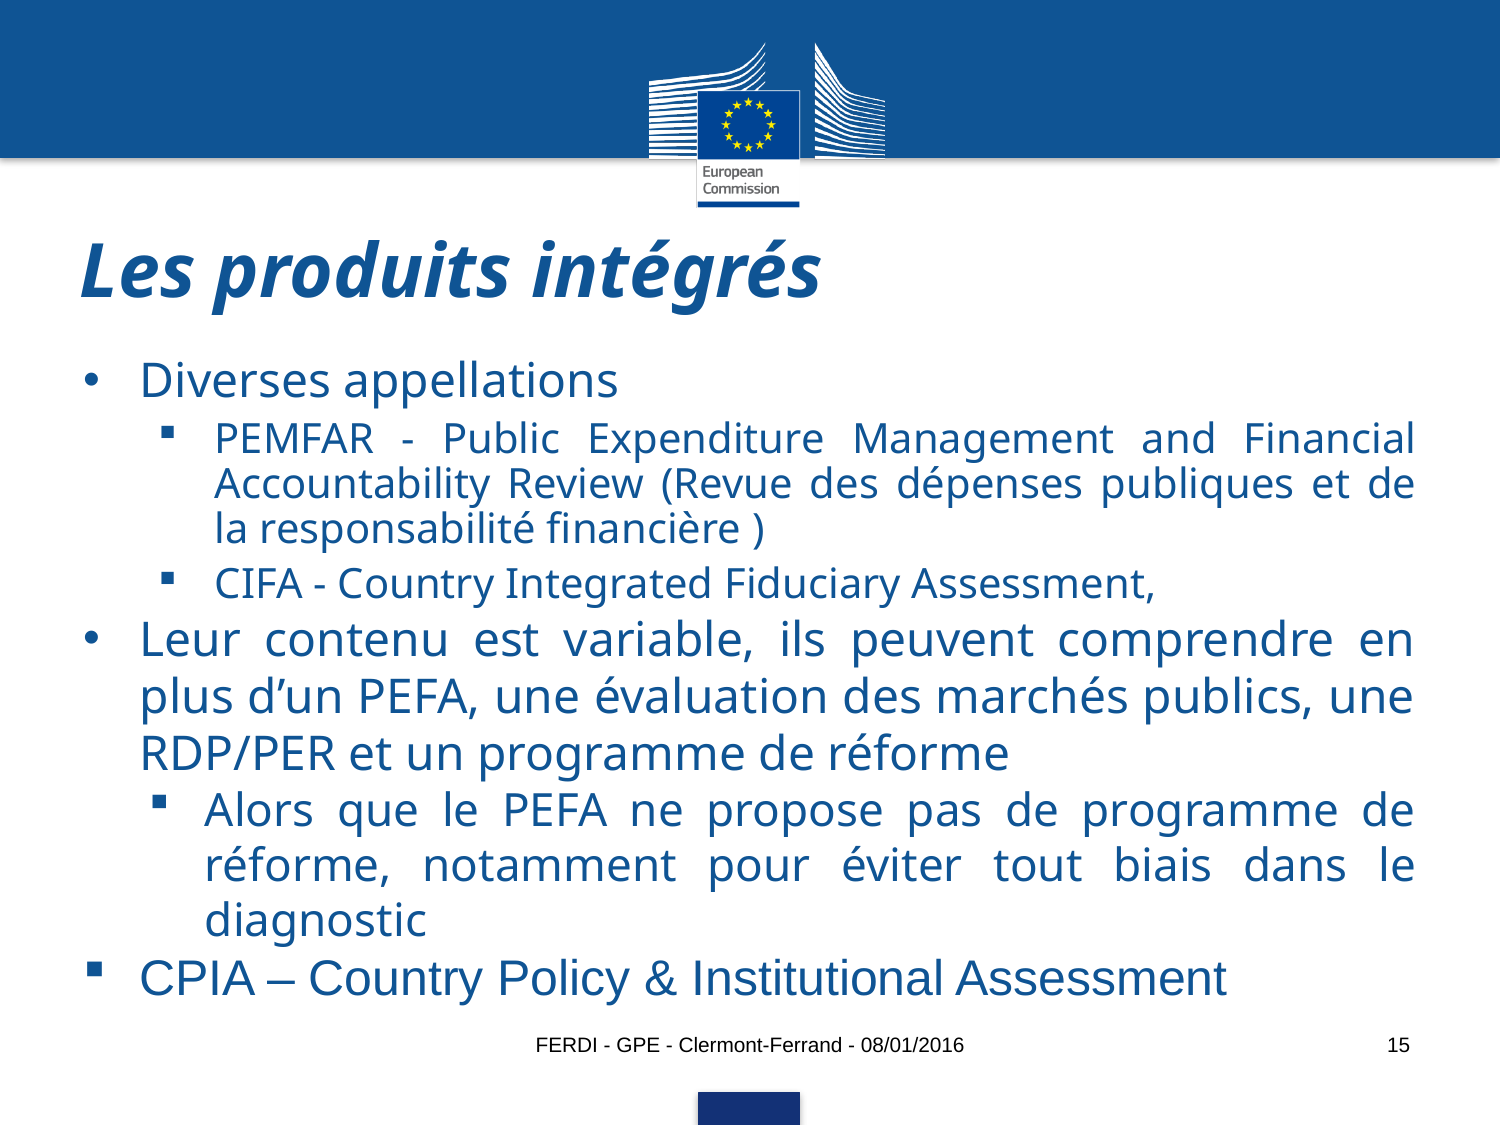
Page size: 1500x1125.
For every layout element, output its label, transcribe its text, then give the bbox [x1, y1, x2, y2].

slide_number 15 [1074, 1024, 1426, 1103]
text_box Les produits intégrés [64, 184, 1377, 350]
picture [649, 42, 885, 184]
footer FERDI - GPE - Clermont-Ferrand - 08/01/2016 [512, 1024, 988, 1103]
text_box Diverses appellations PEMFAR - Public Expenditure Management and Financial Accountability Review (Revue des dépenses publiques et de la responsabilité financière ) CIFA - Country Integrated Fiduciary Assessment, Leur contenu est variable, ils peuvent comprendre en plus d’un PEFA, une évaluation des marchés publics, une RDP/PER et un programme de réforme Alors que le PEFA ne propose pas de programme de réforme, notamment pour éviter tout biais dans le diagnostic CPIA – Country Policy & Institutional Assessment [68, 342, 1432, 1005]
